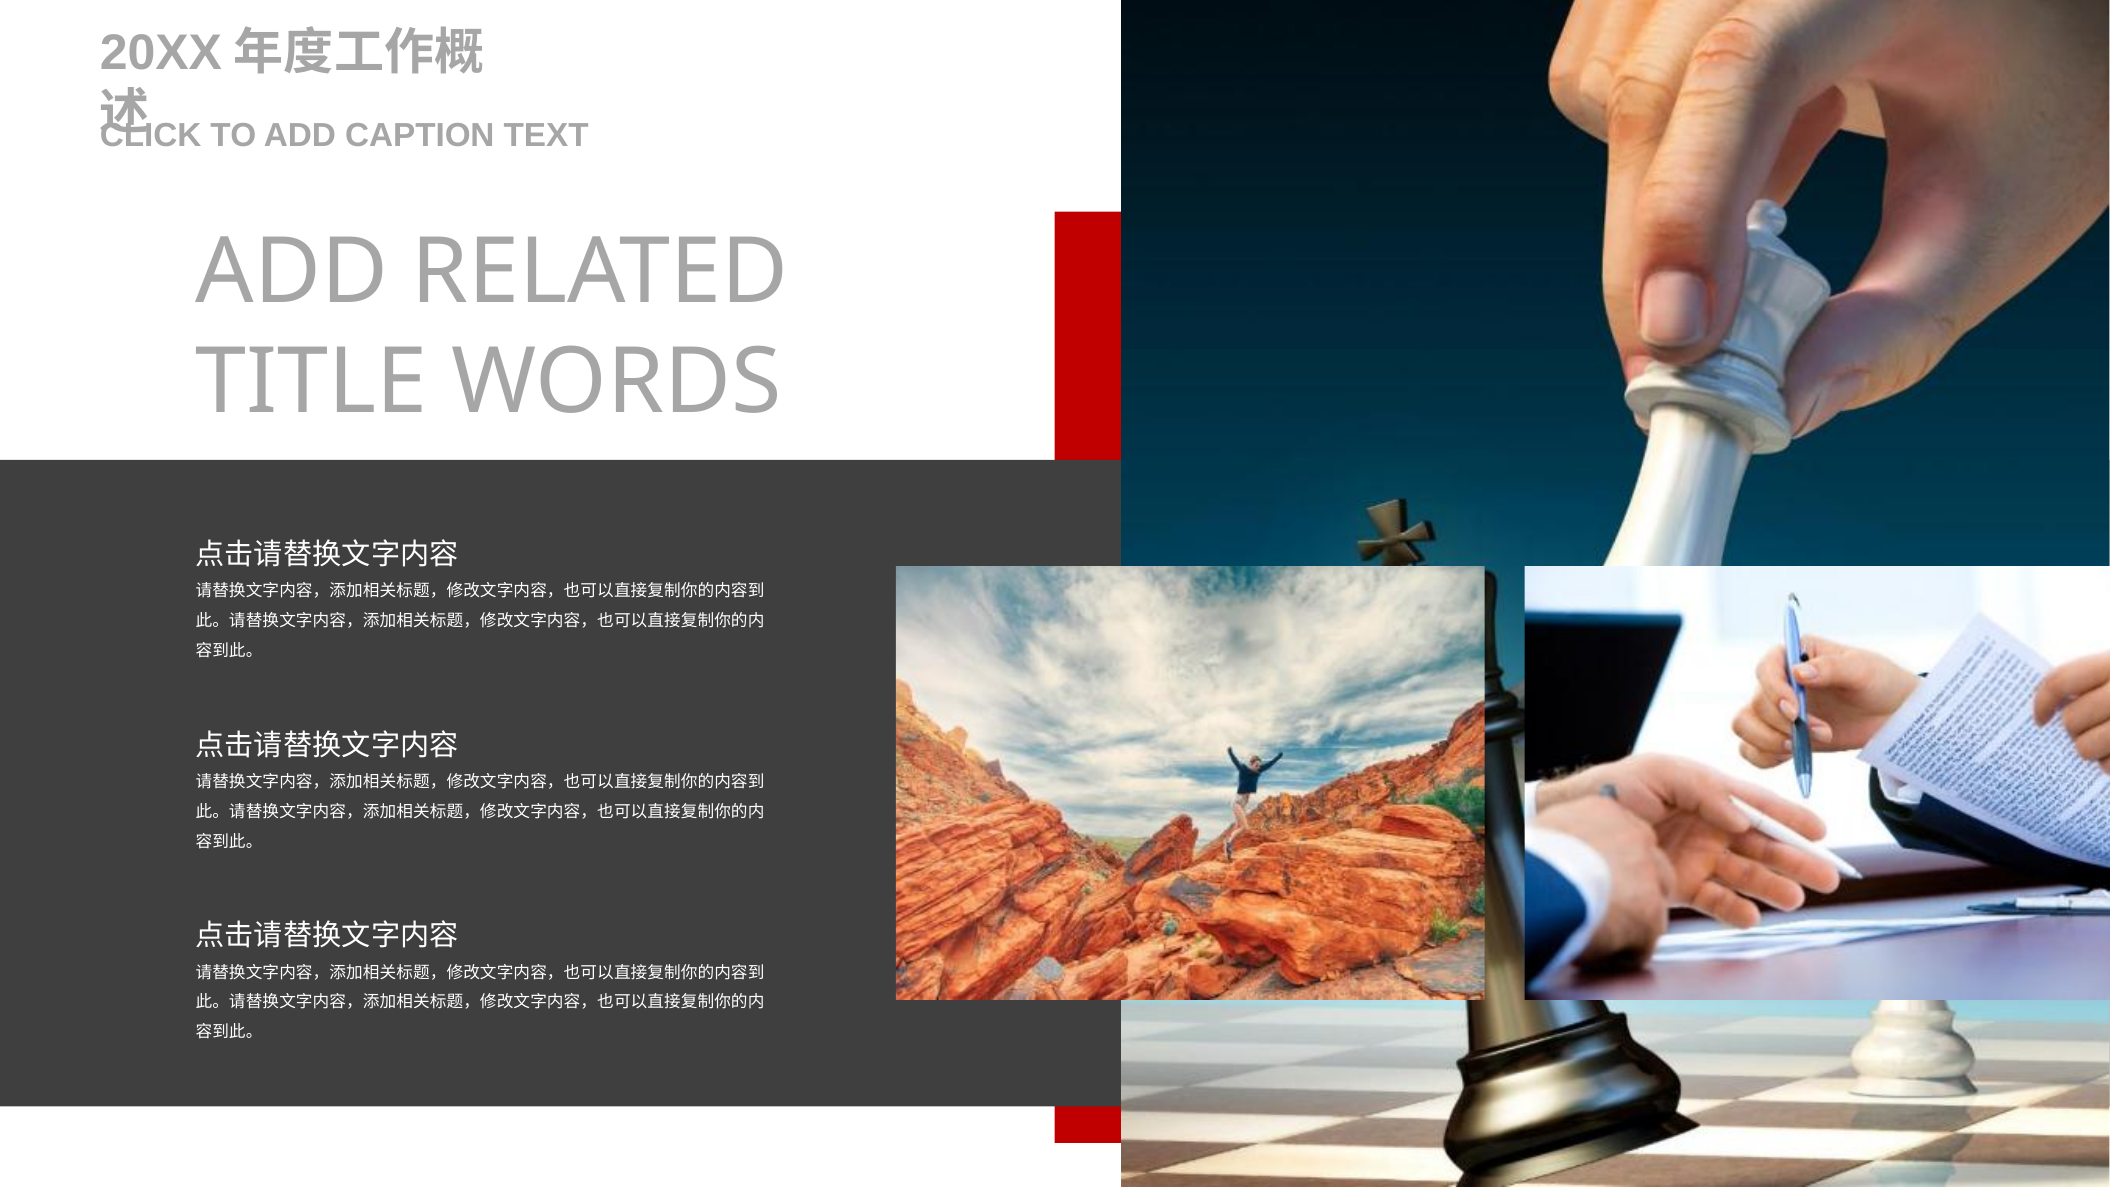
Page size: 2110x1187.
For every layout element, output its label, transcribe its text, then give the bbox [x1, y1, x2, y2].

text_box 20XX年度工作概述 [99, 19, 534, 113]
text_box 点击请替换文字内容 请替换文字内容，添加相关标题，修改文字内容，也可以直接复制你的内容到此。请替换文字内容，添加相关标题，修改文字内容，也可以直接复制你的内容到此。 [195, 898, 775, 1042]
text_box 点击请替换文字内容 请替换文字内容，添加相关标题，修改文字内容，也可以直接复制你的内容到此。请替换文字内容，添加相关标题，修改文字内容，也可以直接复制你的内容到此。 [195, 708, 775, 851]
text_box 点击请替换文字内容 请替换文字内容，添加相关标题，修改文字内容，也可以直接复制你的内容到此。请替换文字内容，添加相关标题，修改文字内容，也可以直接复制你的内容到此。 [195, 517, 775, 661]
text_box ADD RELATED TITLE WORDS [195, 210, 881, 431]
text_box [895, 566, 1121, 1000]
text_box CLICK TO ADD CAPTION TEXT [99, 113, 629, 154]
text_box [1054, 211, 1121, 459]
text_box [0, 459, 1121, 1107]
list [1121, 0, 2110, 1187]
text_box [1054, 1107, 1121, 1143]
